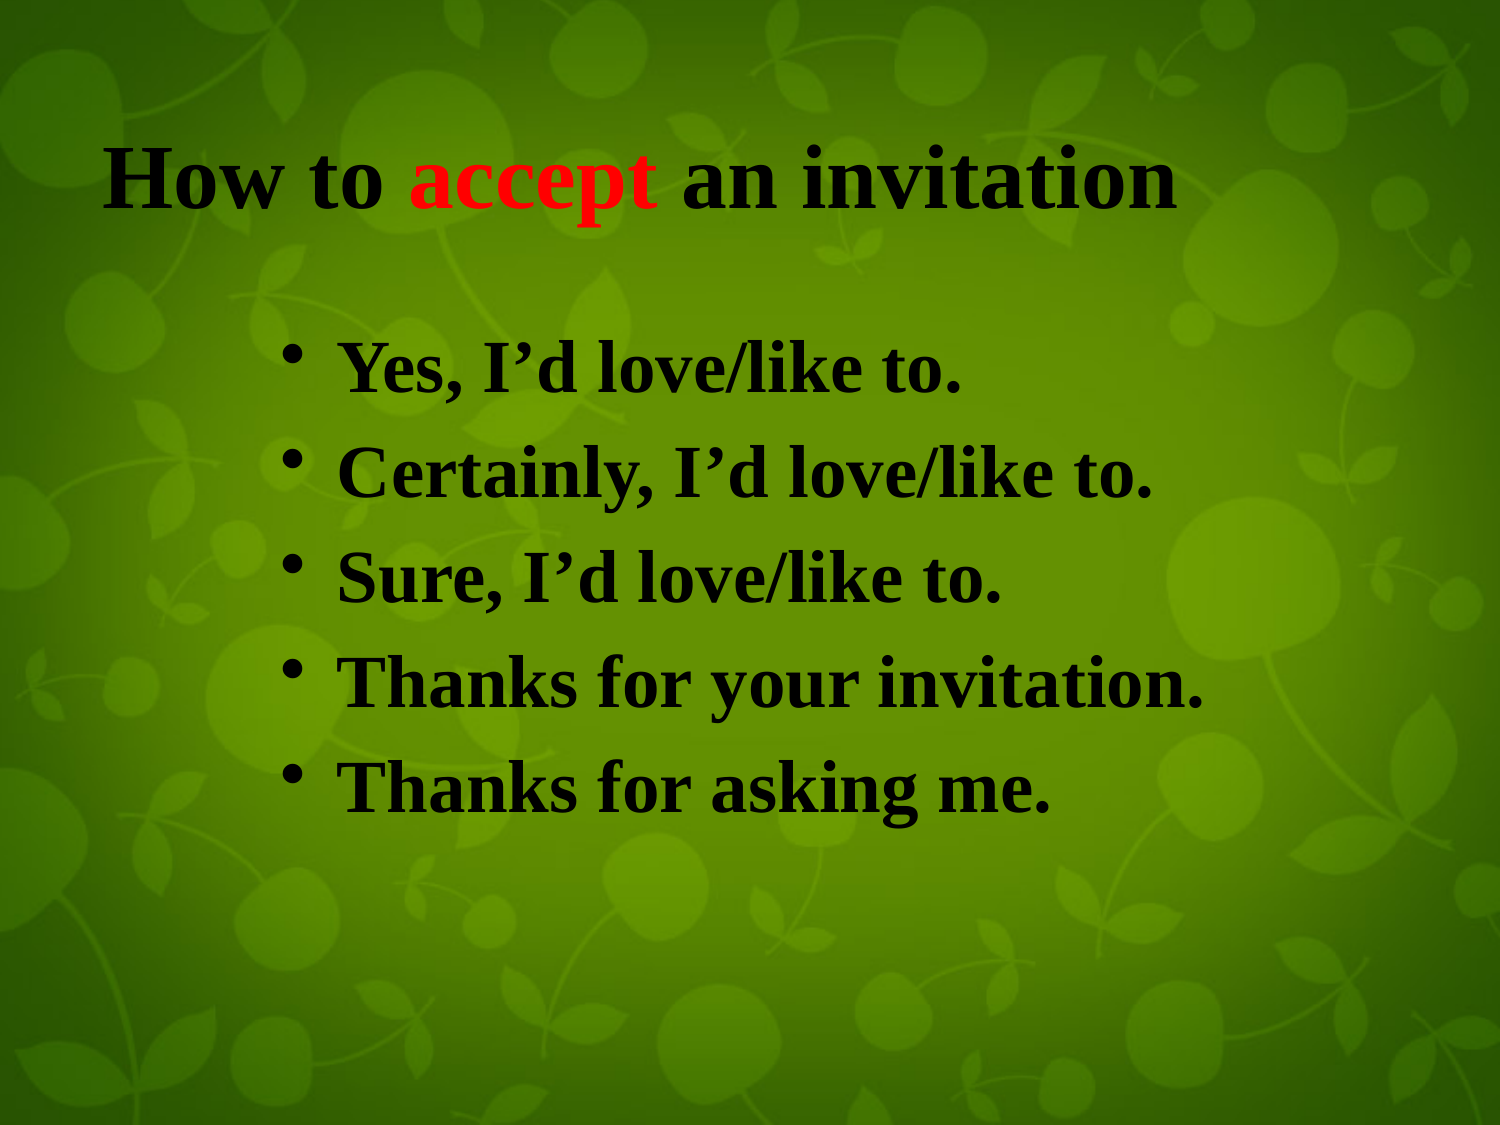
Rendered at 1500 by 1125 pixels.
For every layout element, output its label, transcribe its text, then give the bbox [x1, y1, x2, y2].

picture [0, 0, 1500, 1125]
title How to accept an invitation [72, 90, 1209, 254]
list Yes, I’d love/like to. Certainly, I’d love/like to. Sure, I’d love/like to. Thanks for your invitation. Thanks for asking me. [265, 309, 1319, 882]
